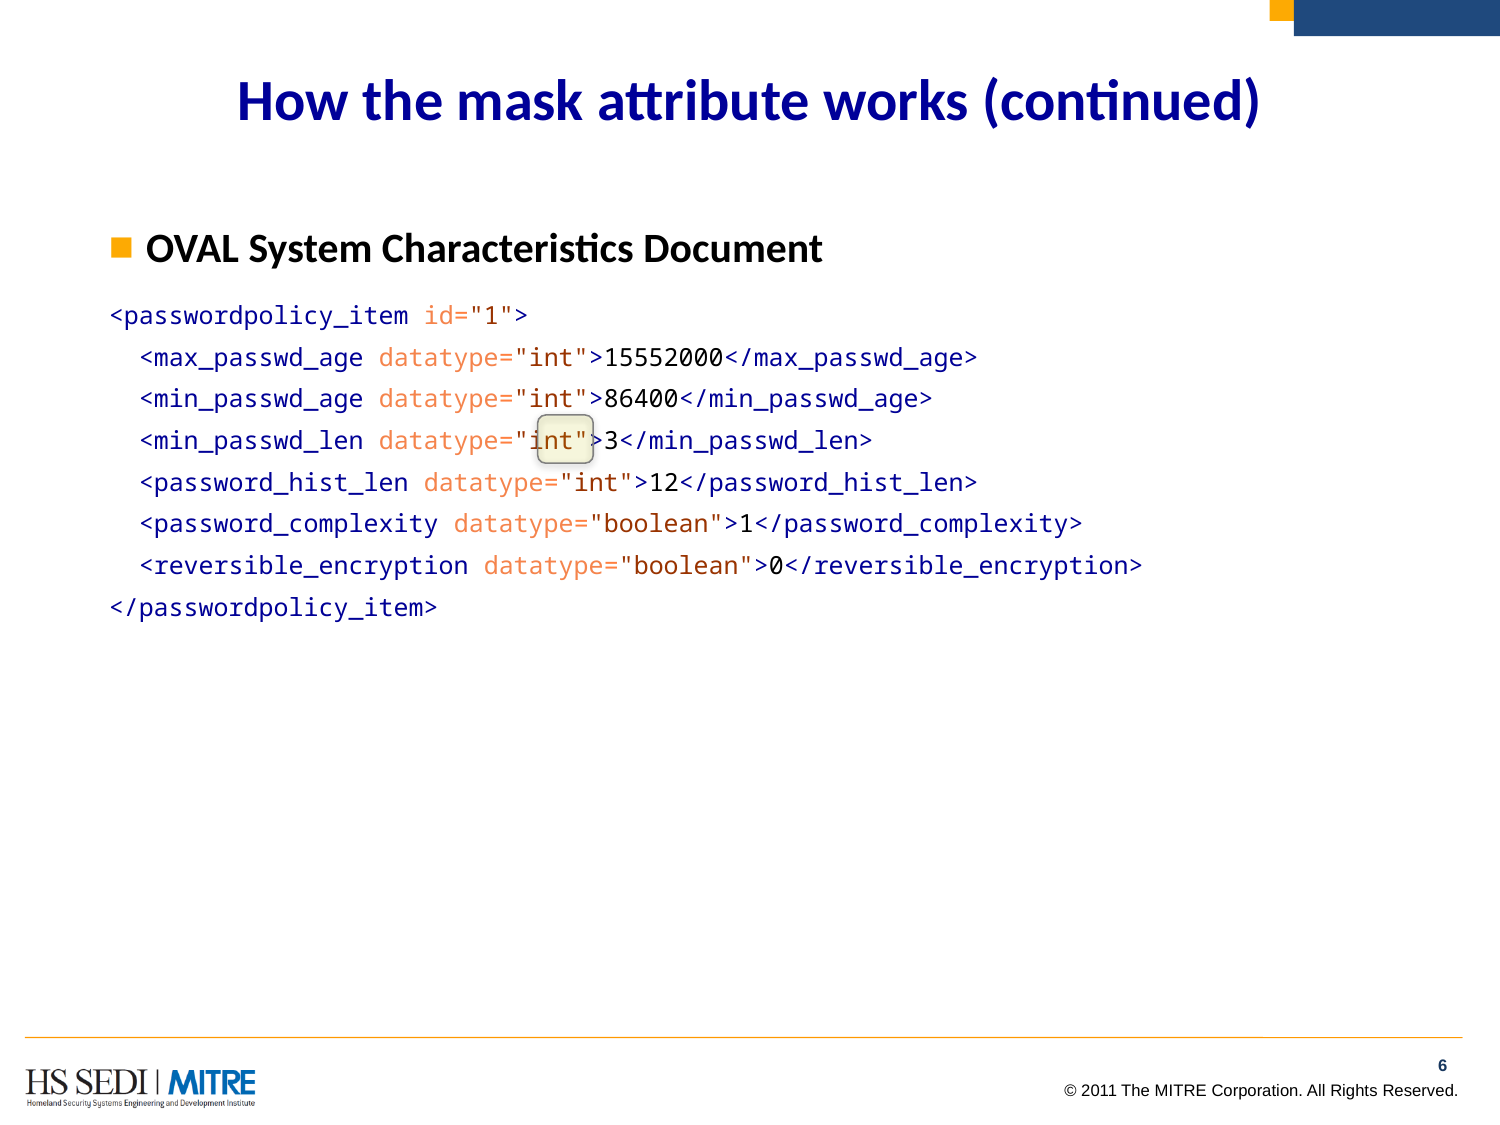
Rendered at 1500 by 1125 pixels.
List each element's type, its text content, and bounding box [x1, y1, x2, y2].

text_box [536, 414, 595, 464]
slide_number 5 [1374, 1049, 1463, 1076]
title How the mask attribute works (continued) [43, 62, 1457, 151]
list OVAL System Characteristics Document <passwordpolicy_item id="1"> <max_passwd_age datatype="int">15552000</max_passwd_age> <min_passwd_age datatype="int">86400</min_passwd_age> <min_passwd_len datatype="int">3</min_passwd_len> <password_hist_len datatype="int">12</password_hist_len> <password_complexity datatype="boolean">1</password_complexity> <reversible_encryption datatype="boolean">0</reversible_encryption> </passwordpolicy_item> [93, 221, 1393, 1004]
picture [20, 1058, 271, 1122]
